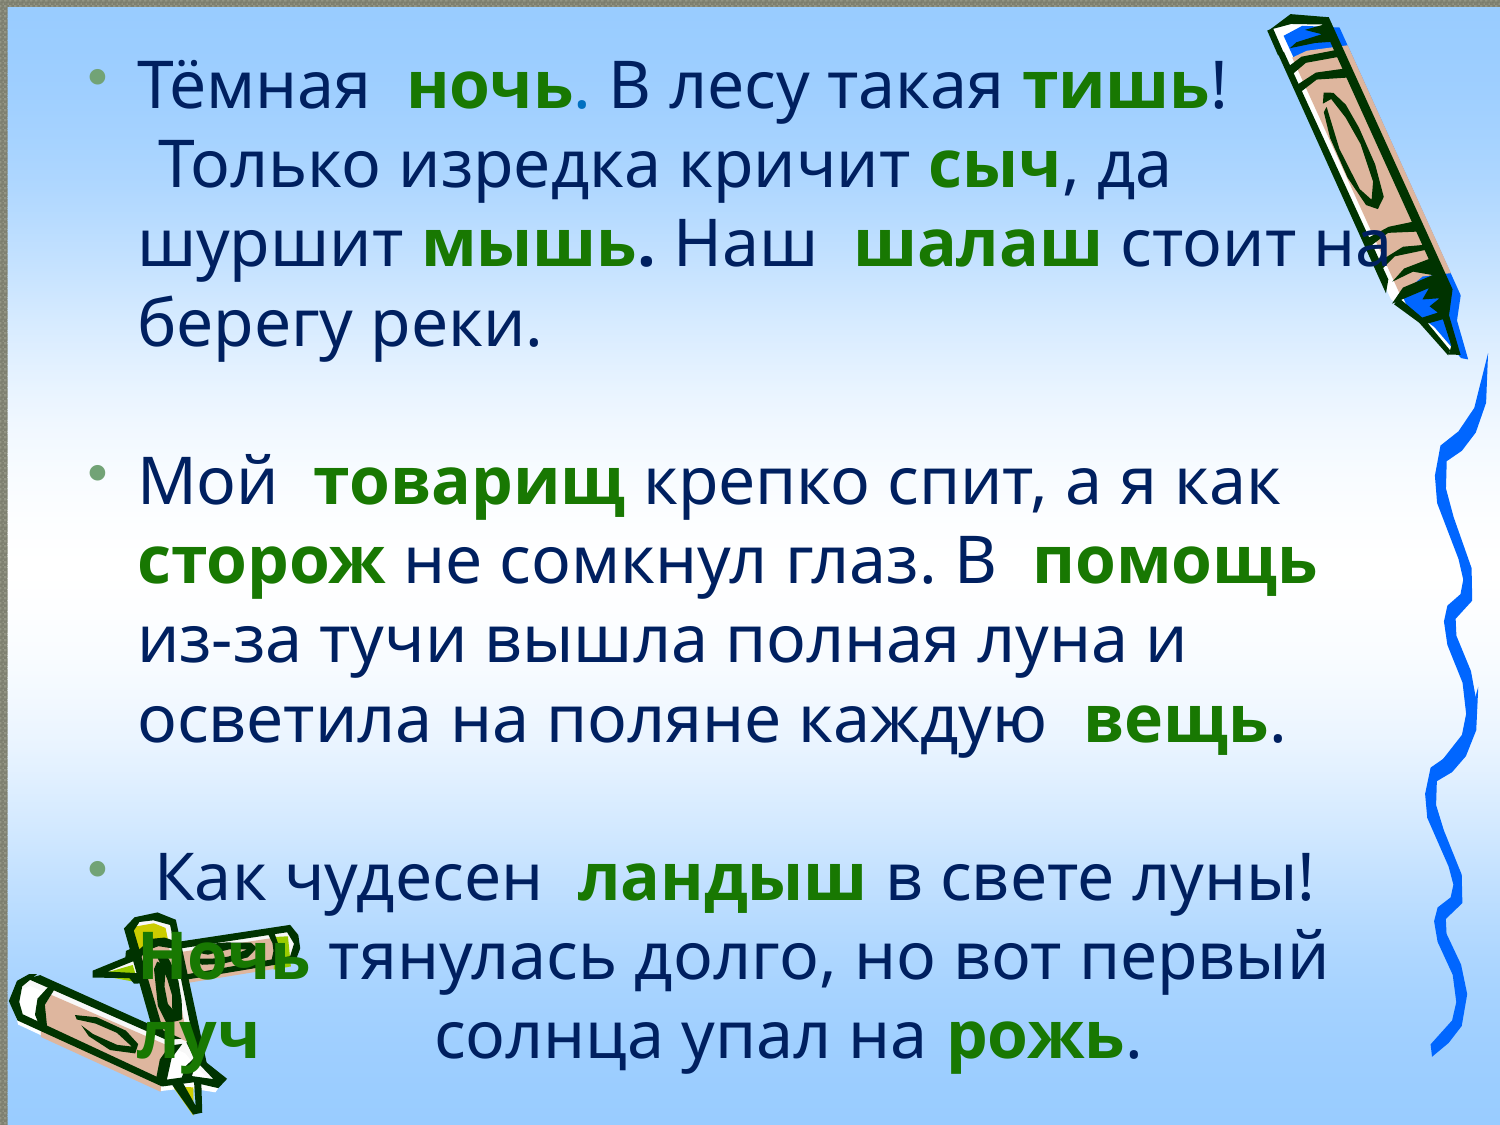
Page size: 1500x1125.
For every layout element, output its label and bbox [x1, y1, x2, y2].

text_box [7, 7, 1500, 1125]
